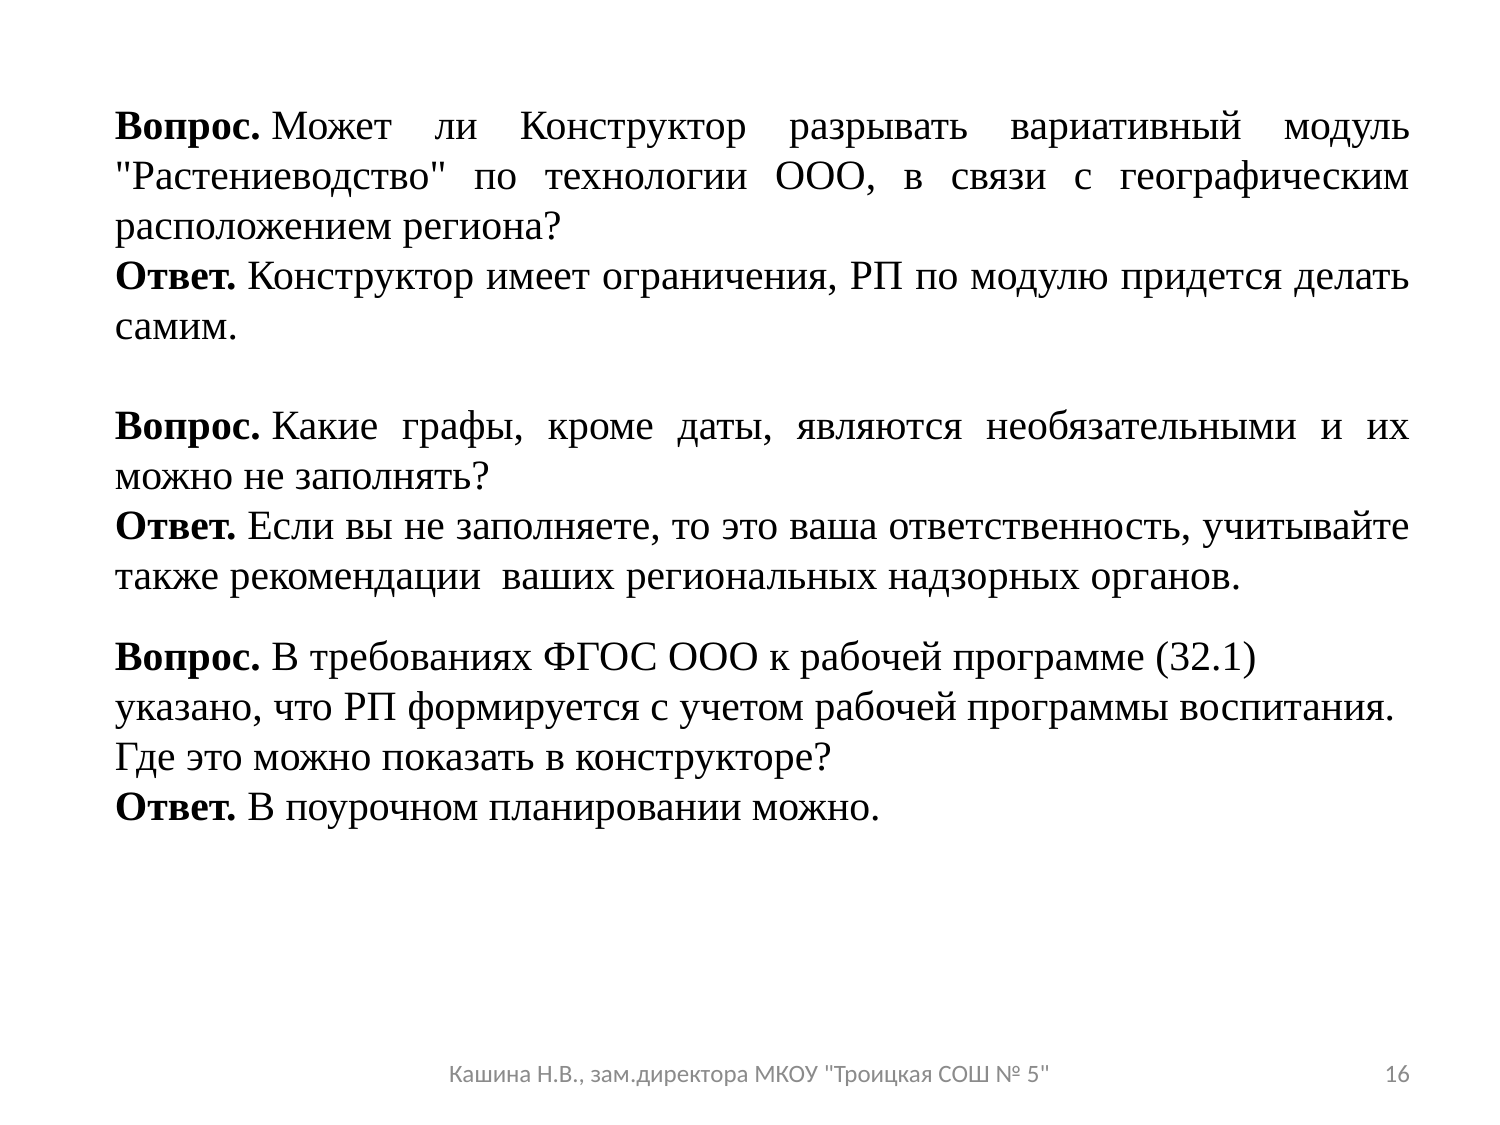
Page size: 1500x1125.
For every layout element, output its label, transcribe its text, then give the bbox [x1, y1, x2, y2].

text_box Вопрос. Может ли Конструктор разрывать вариативный модуль "Растениеводство" по технологии ООО, в связи с географическим расположением региона? Ответ. Конструктор имеет ограничения, РП по модулю придется делать самим. Вопрос. Какие графы, кроме даты, являются необязательными и их можно не заполнять? Ответ. Если вы не заполняете, то это ваша ответственность, учитывайте также рекомендации ваших региональных надзорных органов. Вопрос. В требованиях ФГОС ООО к рабочей программе (32.1) указано, что РП формируется с учетом рабочей программы воспитания. Где это можно показать в конструкторе? Ответ. В поурочном планировании можно. [100, 90, 1425, 837]
slide_number 16 [1074, 1042, 1425, 1103]
footer Кашина Н.В., зам.директора МКОУ "Троицкая СОШ № 5" [230, 1042, 1074, 1103]
